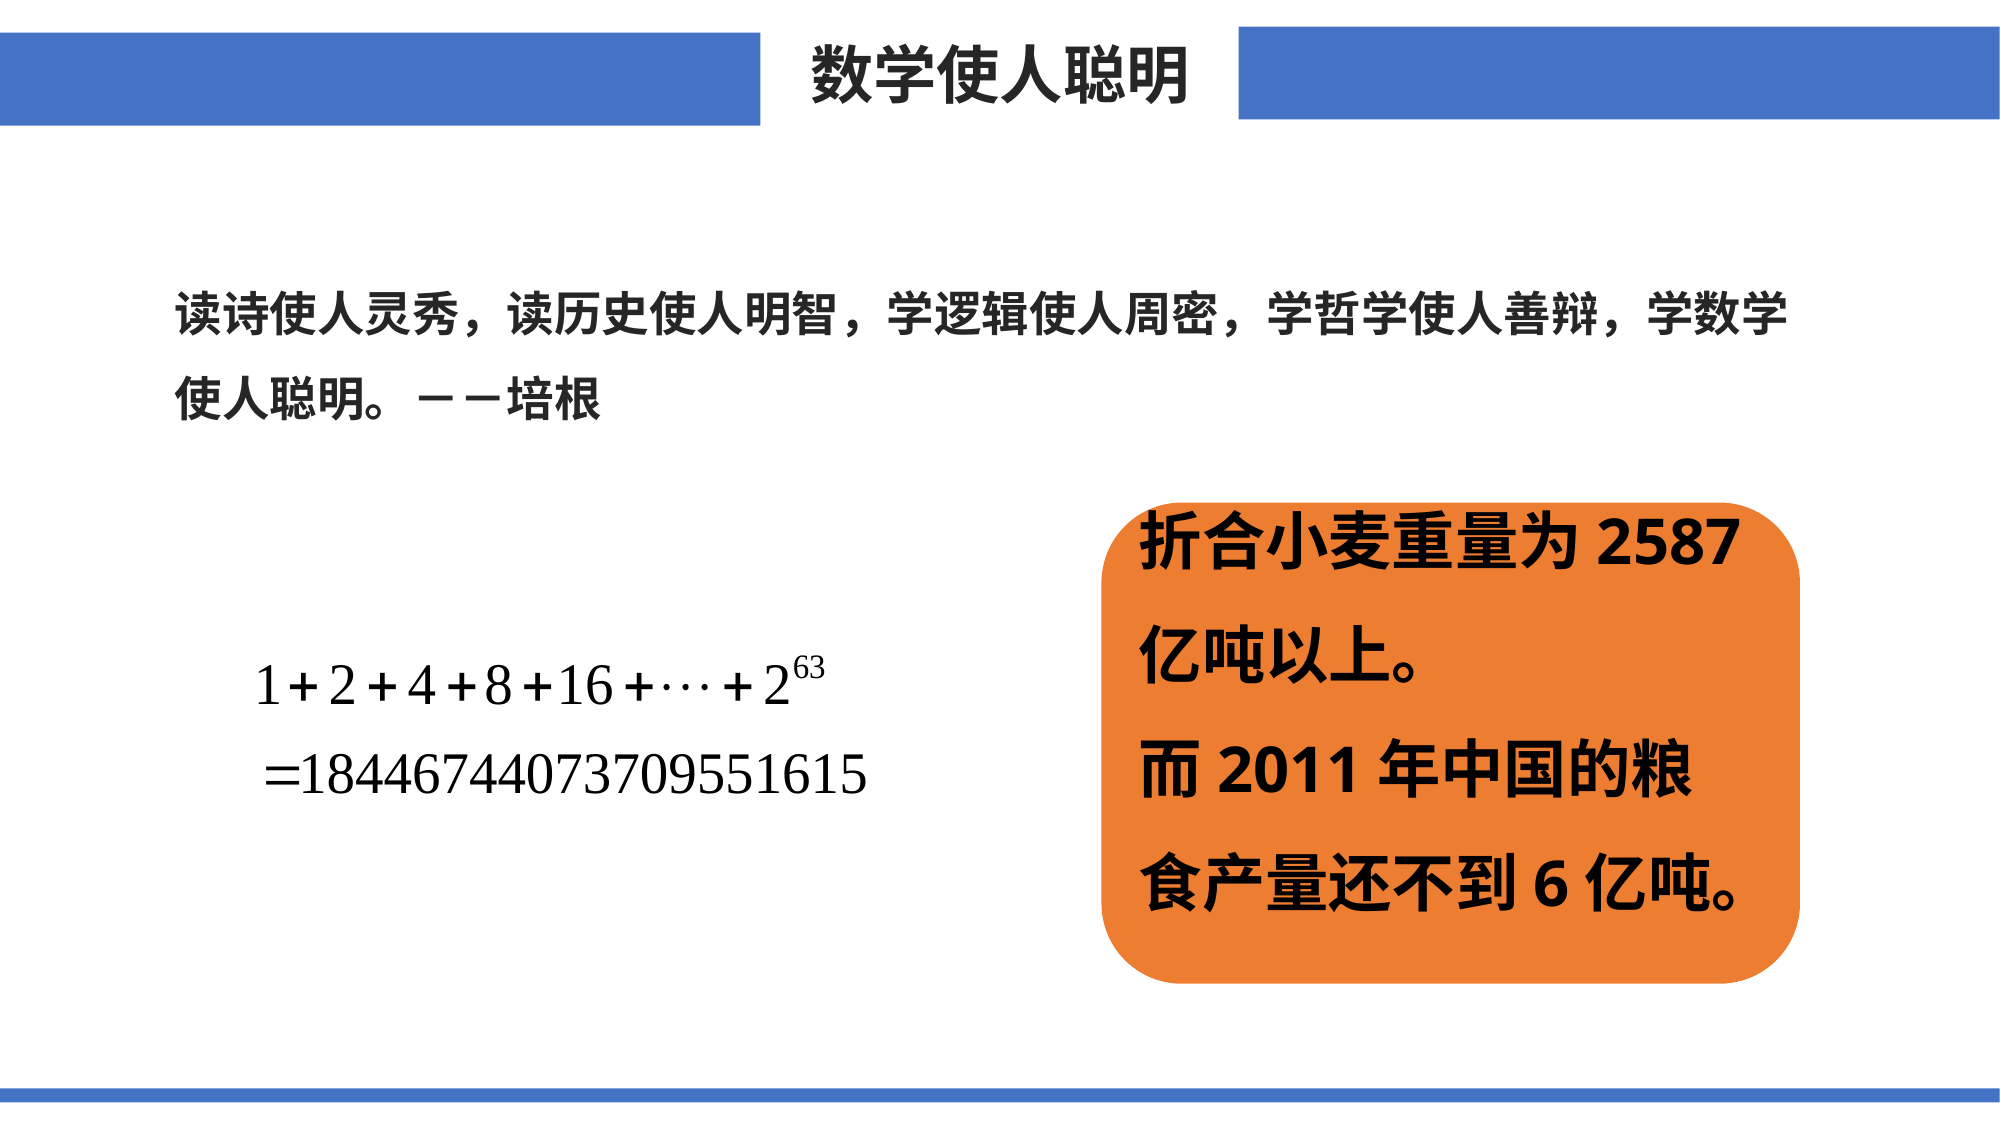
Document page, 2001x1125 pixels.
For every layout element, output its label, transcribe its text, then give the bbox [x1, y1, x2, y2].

text_box [0, 1087, 2000, 1103]
text_box [1238, 26, 2000, 121]
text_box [251, 639, 879, 807]
text_box 读诗使人灵秀，读历史使人明智，学逻辑使人周密，学哲学使人善辩，学数学使人聪明。－－培根 [159, 248, 1829, 434]
text_box 数学使人聪明 [795, 27, 1205, 119]
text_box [1101, 491, 1800, 984]
text_box [0, 32, 761, 127]
